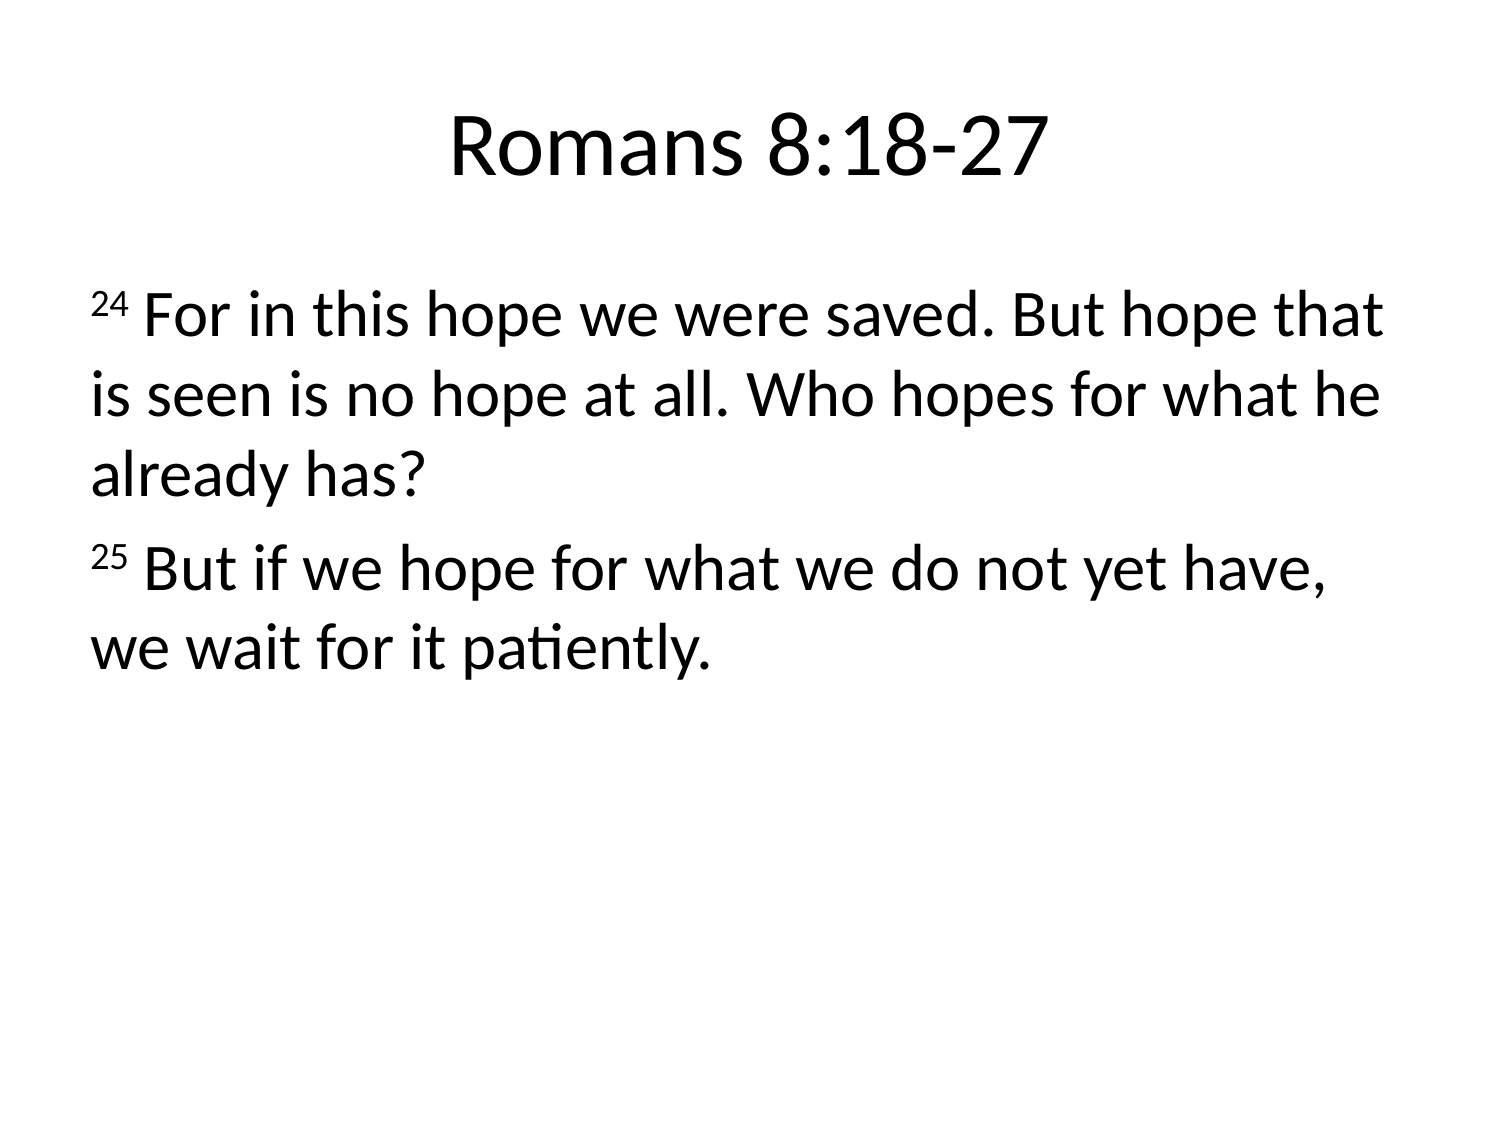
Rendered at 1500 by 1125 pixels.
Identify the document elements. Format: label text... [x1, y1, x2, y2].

list 24 For in this hope we were saved. But hope that is seen is no hope at all. Who hopes for what he already has? 25 But if we hope for what we do not yet have, we wait for it patiently. [75, 262, 1425, 1005]
title Romans 8:18-27 [75, 45, 1425, 233]
